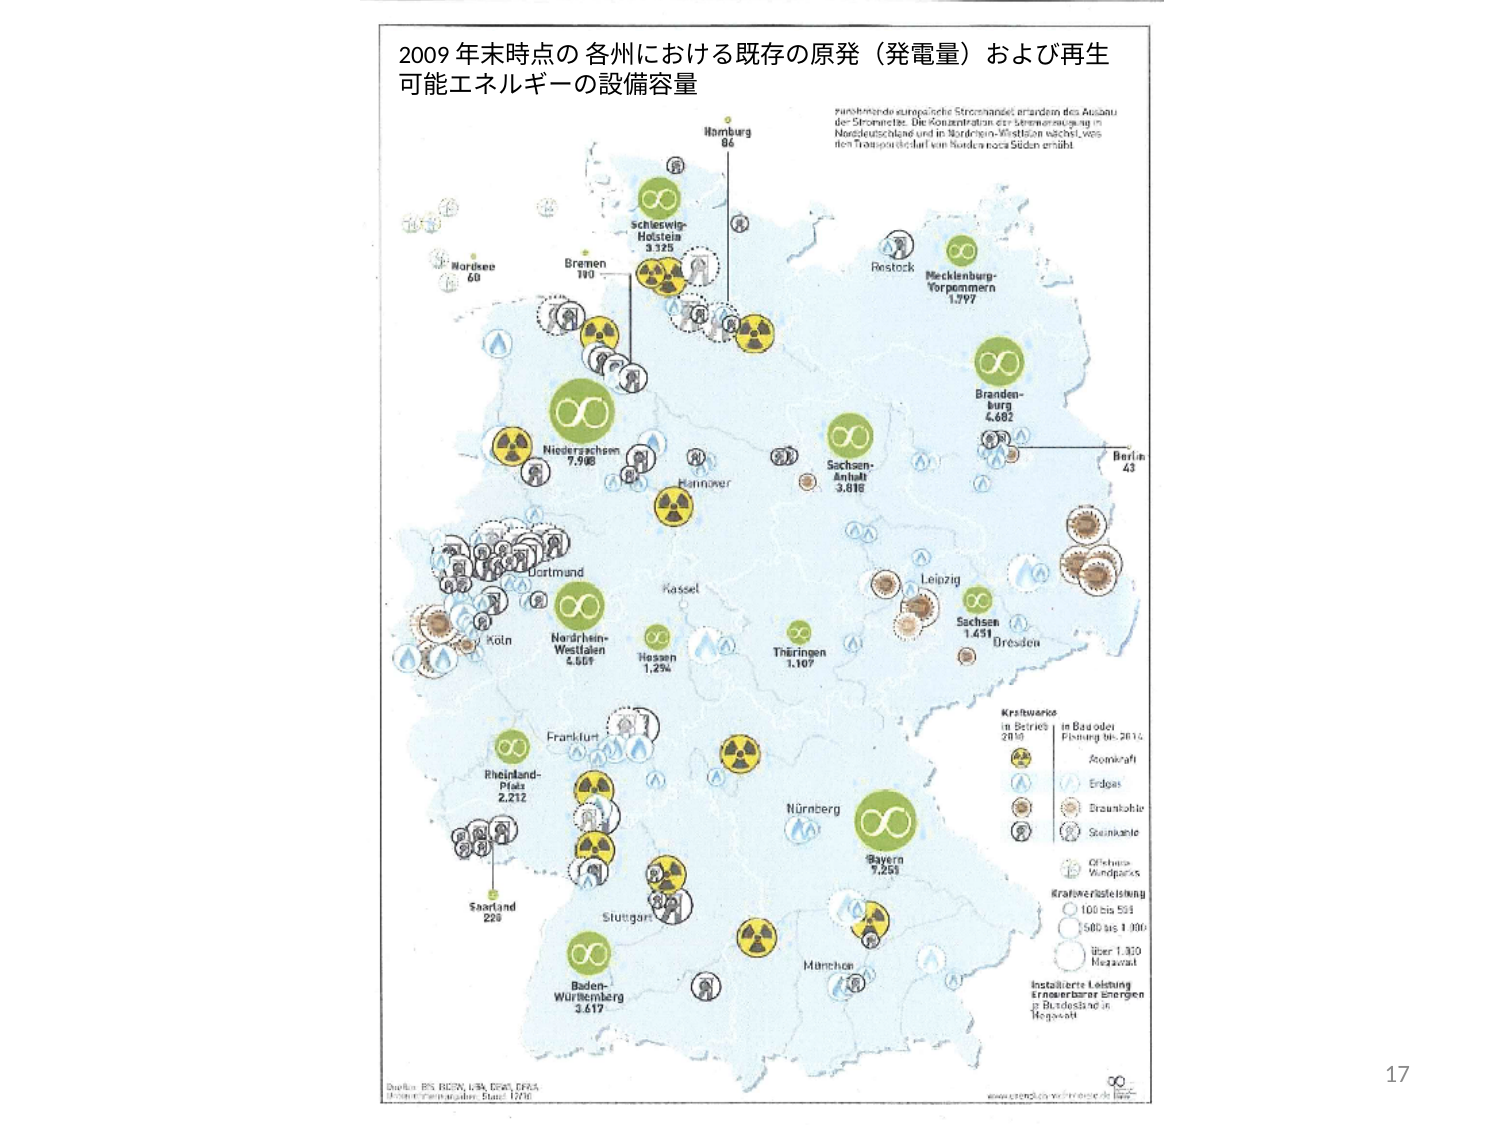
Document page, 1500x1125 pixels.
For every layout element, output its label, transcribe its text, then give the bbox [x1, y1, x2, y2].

slide_number 17 [1169, 1042, 1425, 1103]
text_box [359, 0, 1164, 1125]
